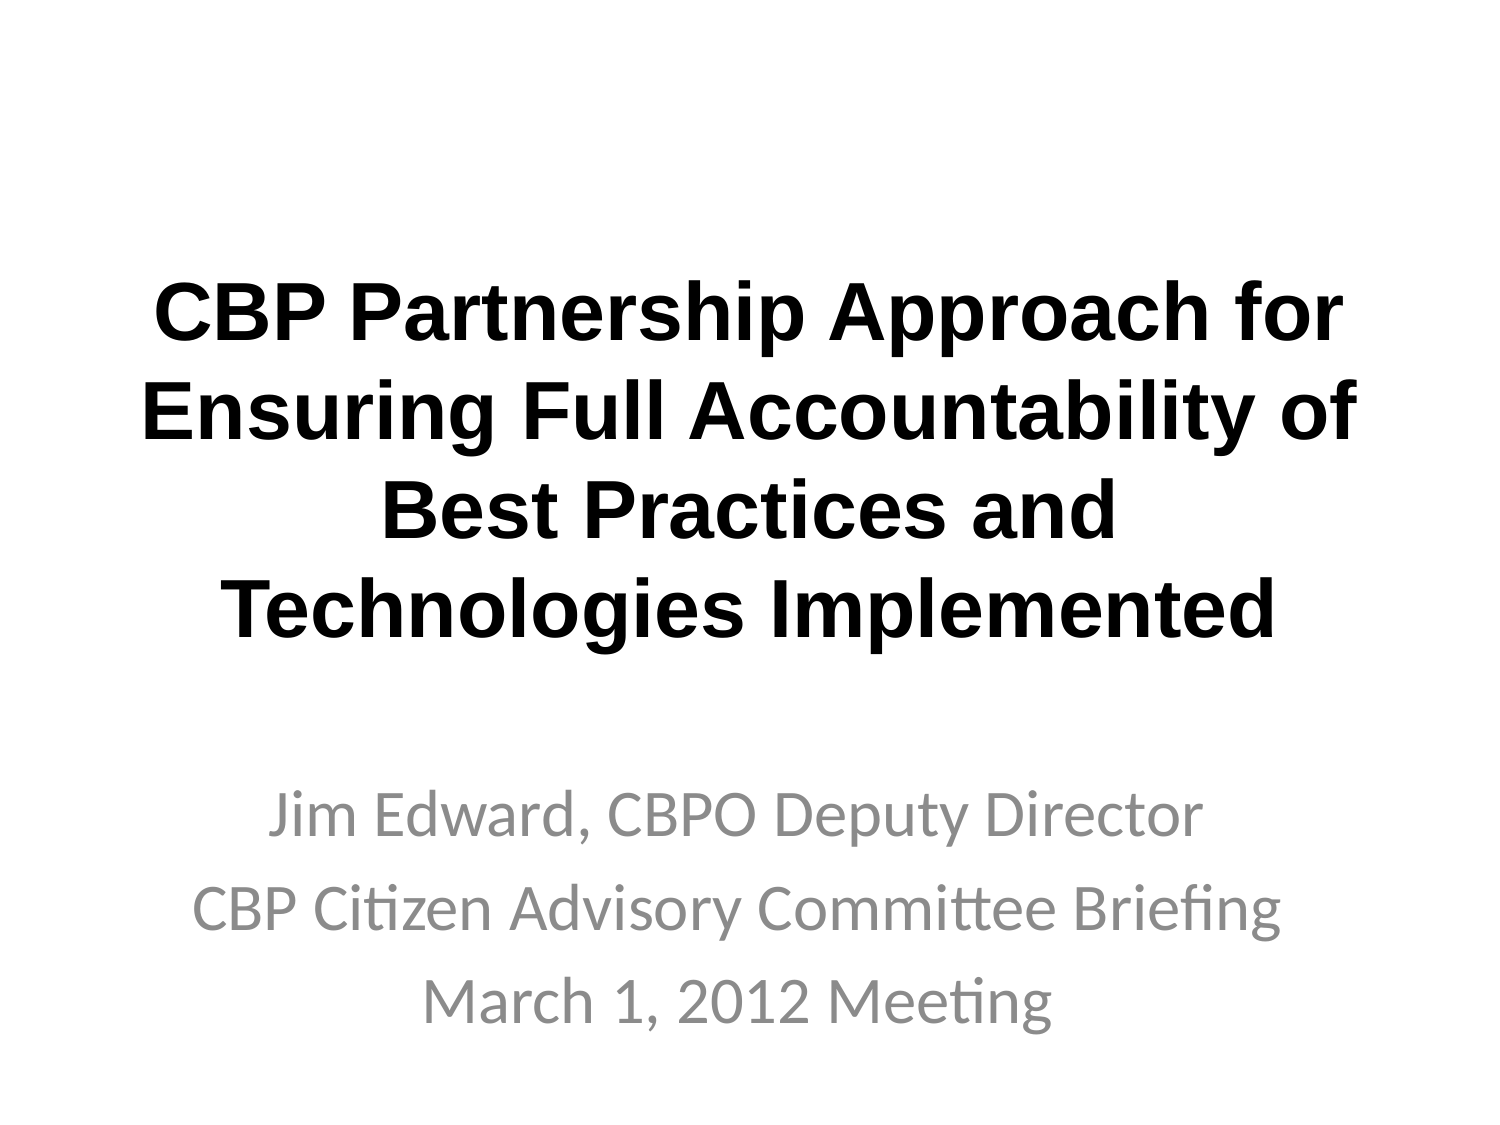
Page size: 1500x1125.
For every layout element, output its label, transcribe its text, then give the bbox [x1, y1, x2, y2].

title CBP Partnership Approach for Ensuring Full Accountability of Best Practices and Technologies Implemented [112, 249, 1388, 663]
subtitle Jim Edward, CBPO Deputy Director CBP Citizen Advisory Committee Briefing March 1, 2012 Meeting [137, 762, 1338, 1050]
